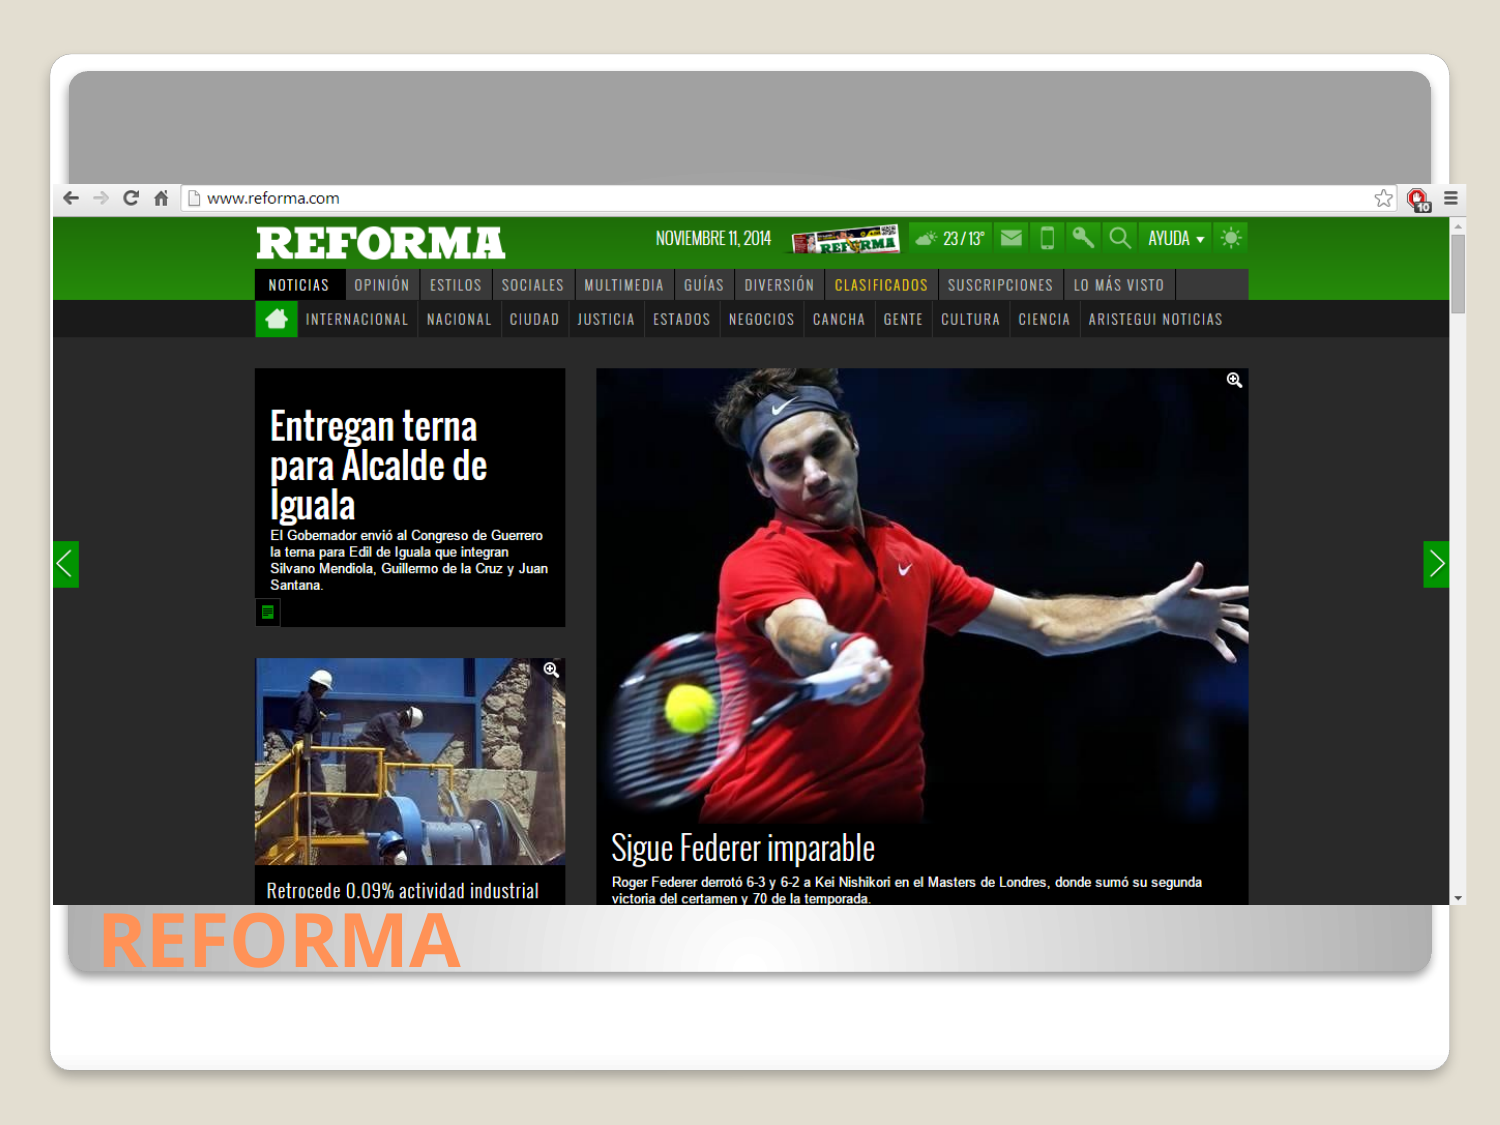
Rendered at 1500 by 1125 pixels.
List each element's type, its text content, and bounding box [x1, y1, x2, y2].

title REFORMA [82, 918, 1425, 990]
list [52, 184, 1467, 906]
